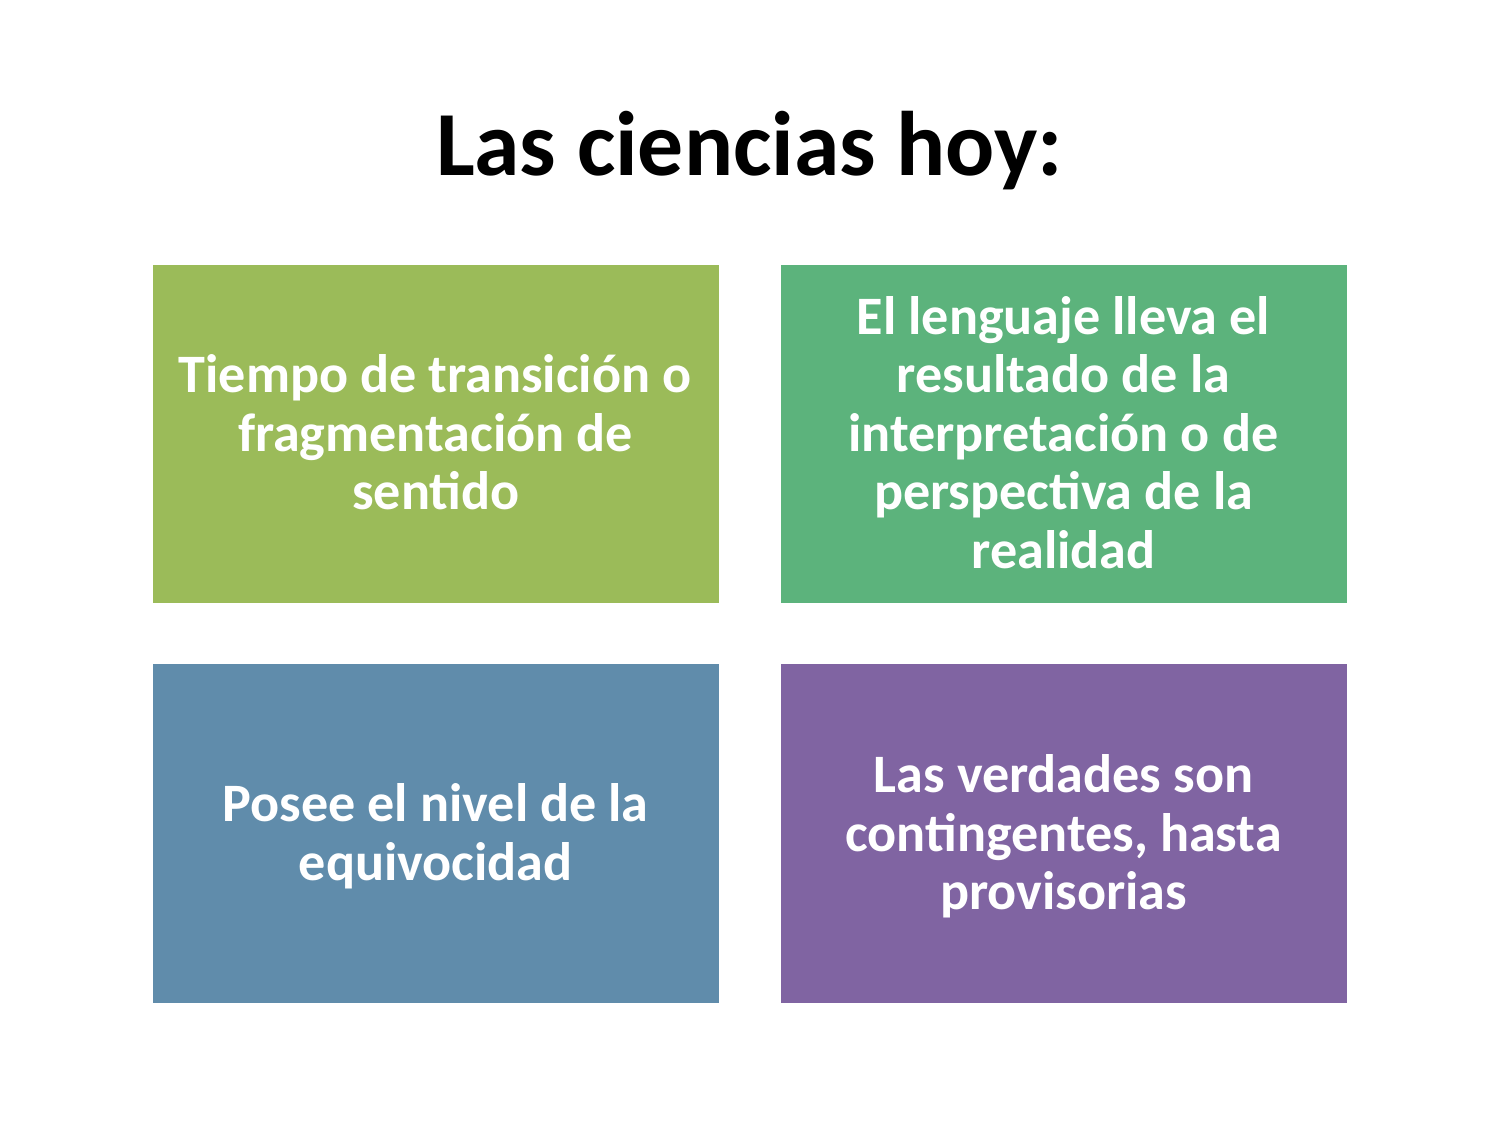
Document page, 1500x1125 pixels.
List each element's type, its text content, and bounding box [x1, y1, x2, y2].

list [74, 262, 1426, 1006]
title Las ciencias hoy: [75, 45, 1425, 233]
